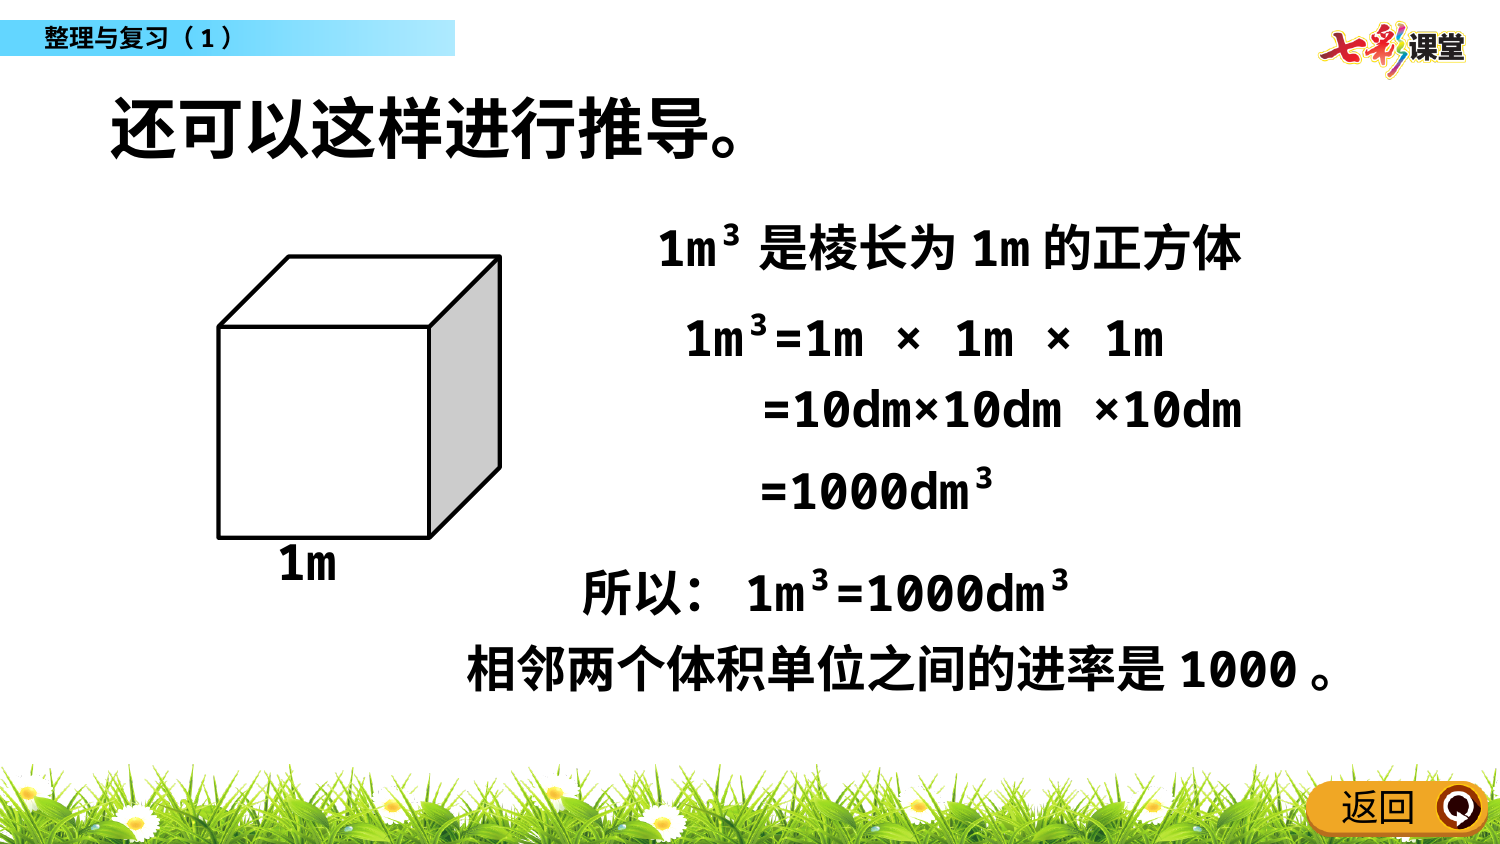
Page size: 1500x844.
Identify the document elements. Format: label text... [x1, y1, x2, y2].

picture [1316, 20, 1468, 80]
text_box 相邻两个体积单位之间的进率是1000。 [451, 629, 1375, 705]
text_box 还可以这样进行推导。 [95, 79, 793, 174]
text_box 1m³=1m × 1m × 1m [668, 298, 1179, 374]
text_box =1000dm³ [744, 452, 1014, 528]
text_box 所以：1m³=1000dm³ [568, 553, 1090, 629]
text_box 1m [261, 523, 352, 598]
text_box [216, 254, 502, 540]
picture [0, 764, 1500, 844]
text_box =10dm×10dm ×10dm [746, 369, 1257, 445]
text_box 1m³是棱长为1m的正方体 [641, 209, 1257, 284]
